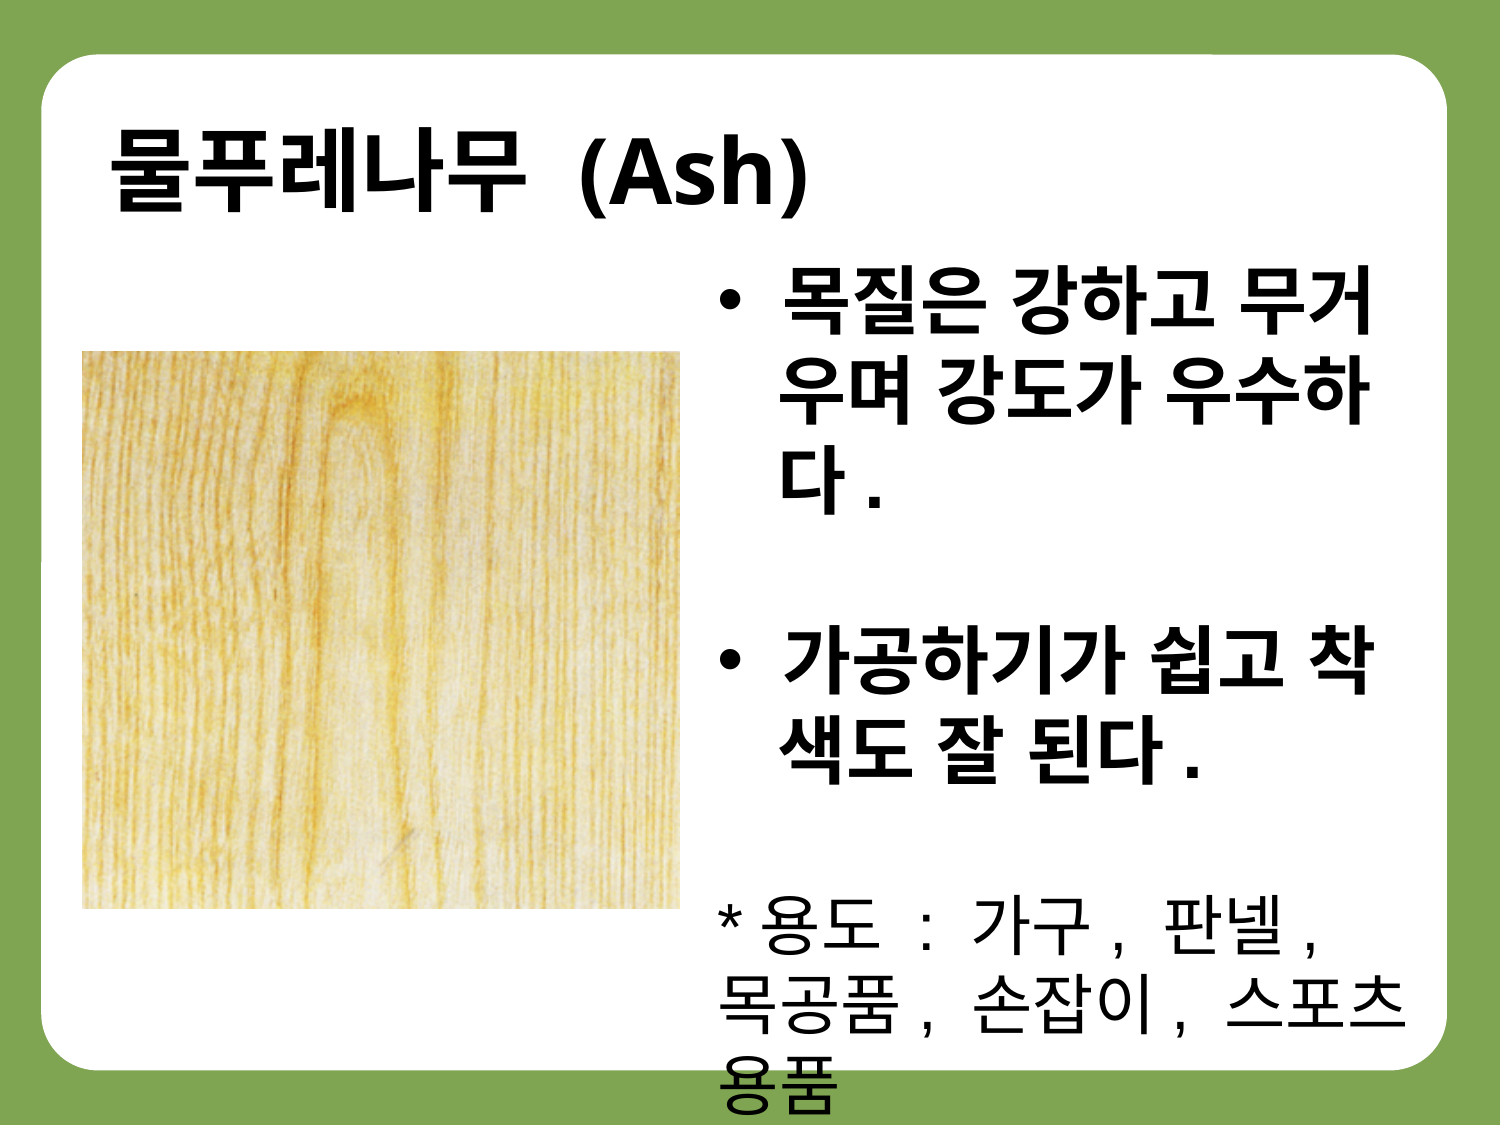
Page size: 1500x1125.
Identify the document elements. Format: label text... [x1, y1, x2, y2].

text_box [39, 52, 1450, 1073]
text_box 목질은 강하고 무거 우며 강도가 우수하 다. 가공하기가 쉽고 착 색도 잘 된다. *용도 : 가구, 판넬, 목공품, 손잡이, 스포츠 용품 [703, 246, 1453, 1125]
text_box 물푸레나무 (Ash) [93, 105, 891, 231]
picture [81, 351, 680, 909]
